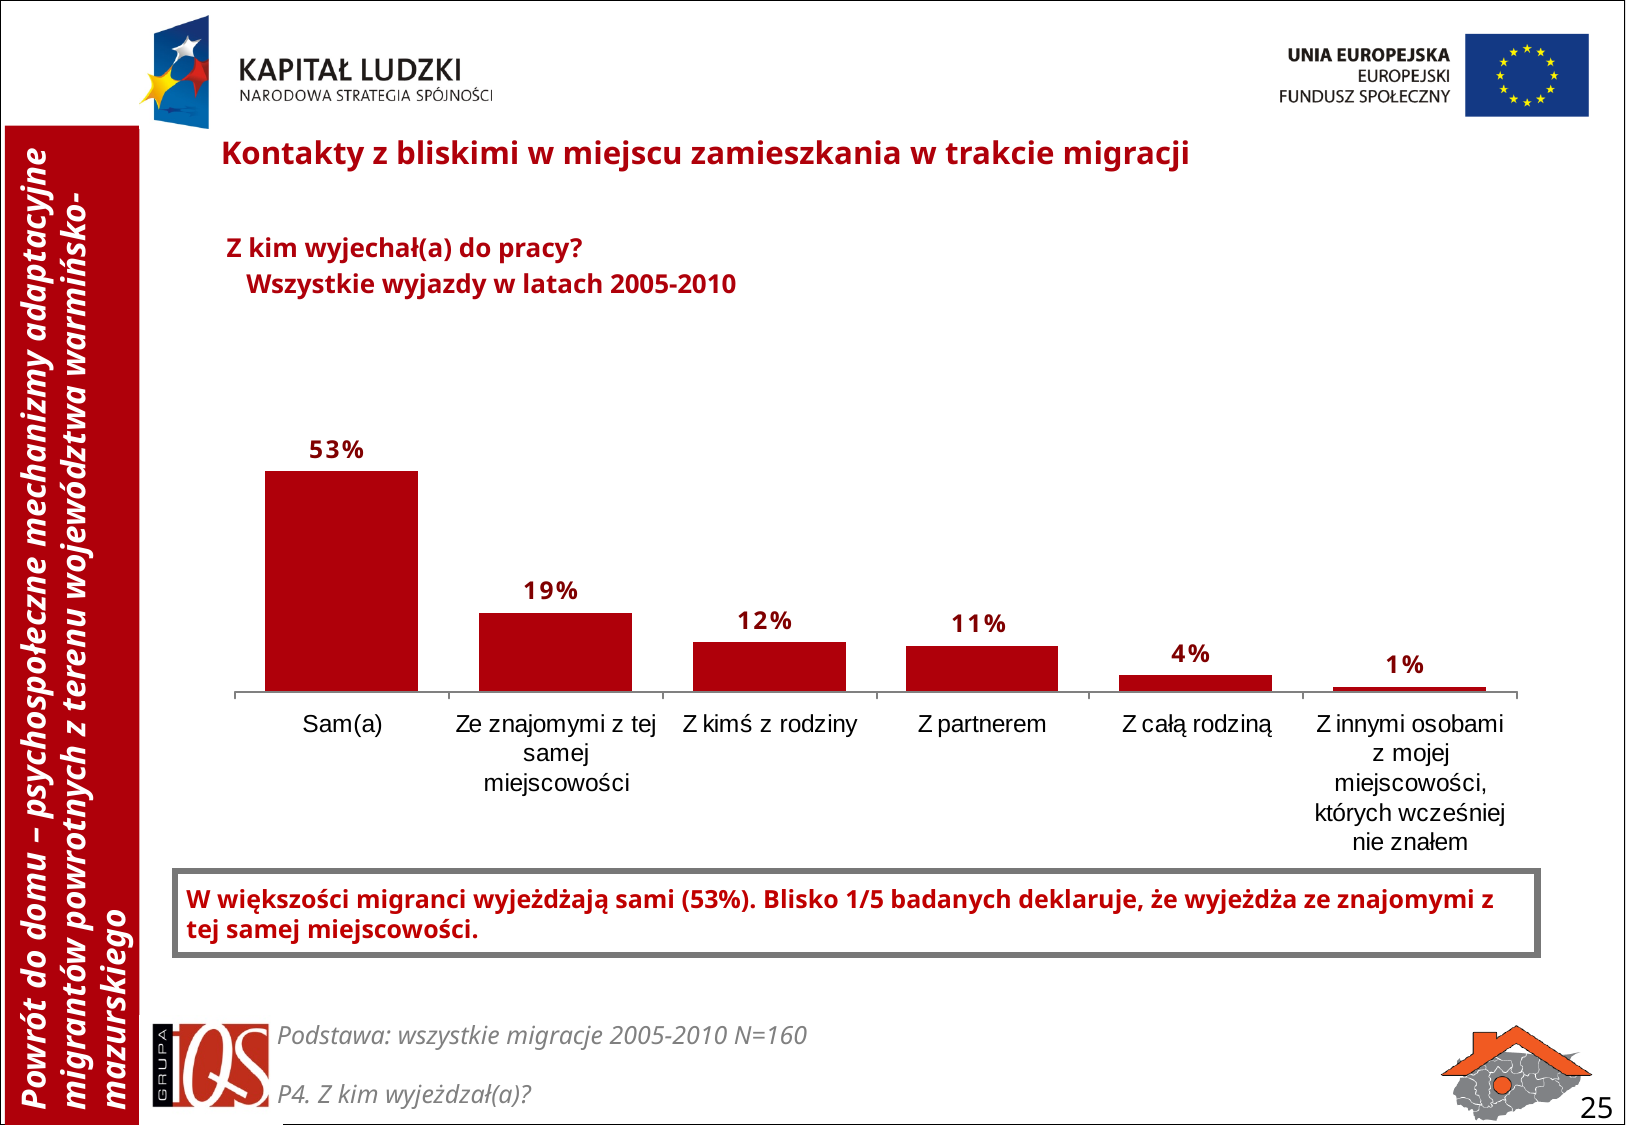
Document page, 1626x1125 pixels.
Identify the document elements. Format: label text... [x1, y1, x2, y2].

picture [139, 15, 492, 129]
text_box W większości migranci wyjeżdżają sami (53%). Blisko 1/5 badanych deklaruje, że wyjeżdża ze znajomymi z tej samej miejscowości. [174, 871, 1538, 955]
slide_number 25 [1249, 1082, 1625, 1125]
picture [1438, 1023, 1594, 1082]
picture [139, 1015, 283, 1125]
text_box P4. Z kim wyjeżdzał(a)? [271, 1078, 1321, 1109]
text_box Kontakty z bliskimi w miejscu zamieszkania w trakcie migracji [220, 126, 1431, 179]
text_box Z kim wyjechał(a) do pracy? [220, 230, 709, 263]
text_box Podstawa: wszystkie migracje 2005-2010 N=160 [271, 1019, 937, 1050]
picture [1250, 7, 1617, 143]
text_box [162, 266, 1526, 872]
